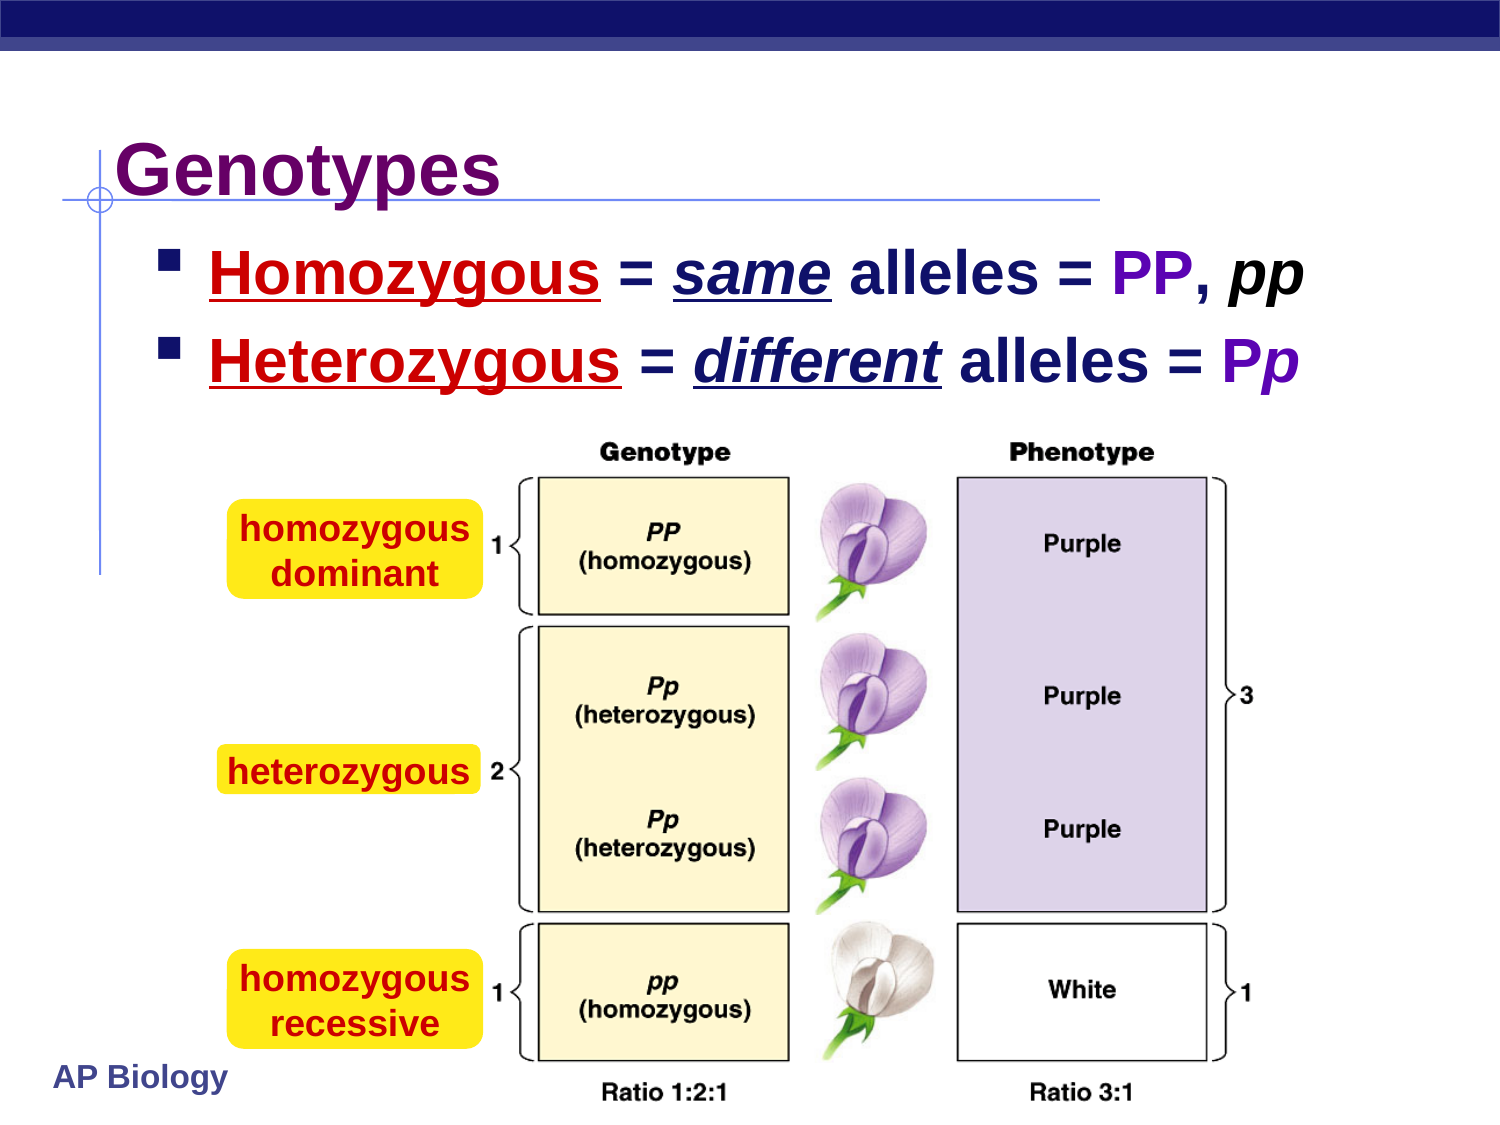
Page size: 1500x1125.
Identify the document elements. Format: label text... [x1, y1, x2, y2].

list Homozygous = same alleles = PP, pp Heterozygous = different alleles = Pp [137, 224, 1413, 450]
title Genotypes [99, 112, 1375, 238]
text_box homozygous dominant [226, 498, 475, 599]
picture [480, 433, 1263, 1108]
text_box homozygous recessive [226, 948, 475, 1049]
text_box heterozygous [216, 744, 475, 795]
